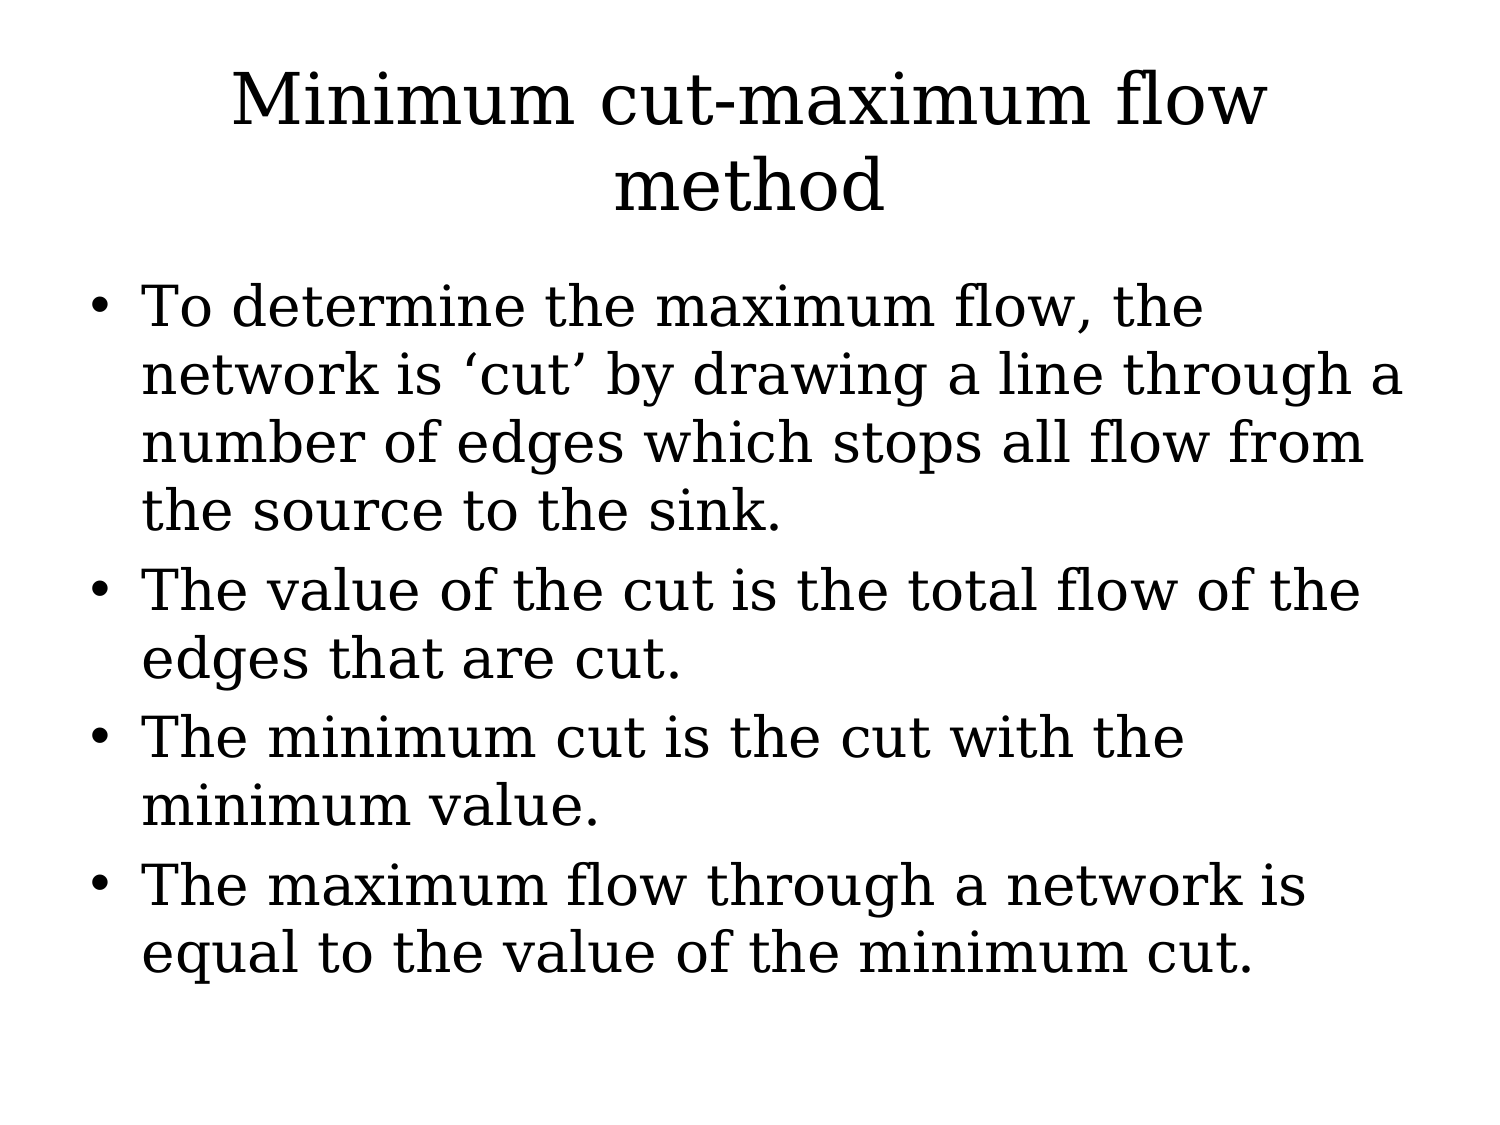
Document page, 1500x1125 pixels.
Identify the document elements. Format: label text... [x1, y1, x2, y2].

title Minimum cut-maximum flow method [75, 45, 1425, 233]
list To determine the maximum flow, the network is ‘cut’ by drawing a line through a number of edges which stops all flow from the source to the sink. The value of the cut is the total flow of the edges that are cut. The minimum cut is the cut with the minimum value. The maximum flow through a network is equal to the value of the minimum cut. [75, 262, 1425, 1005]
